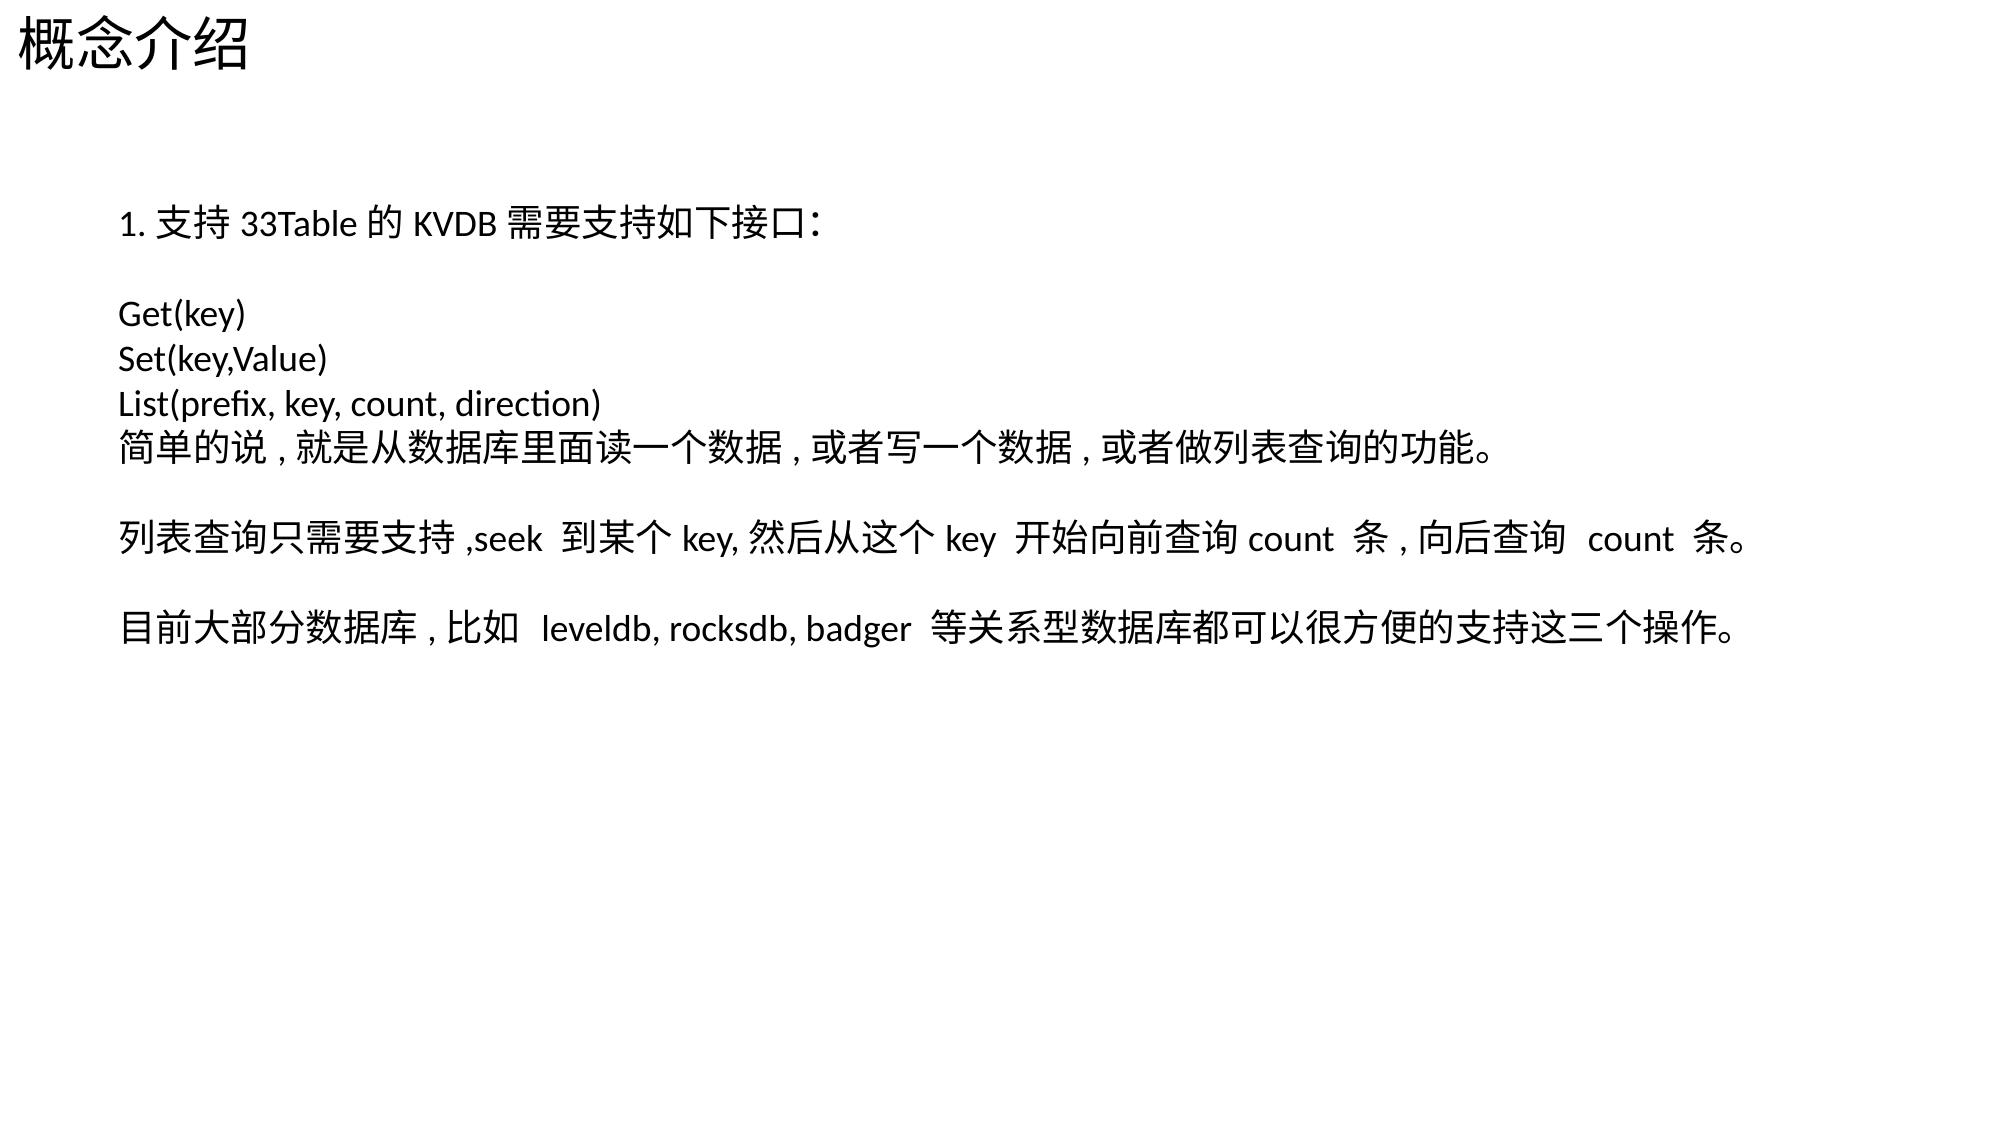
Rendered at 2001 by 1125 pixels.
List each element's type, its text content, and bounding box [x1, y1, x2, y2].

text_box 概念介绍 [3, 0, 266, 85]
text_box 1.支持33Table的KVDB需要支持如下接口： Get(key) Set(key,Value) List(prefix, key, count, direction) 简单的说,就是从数据库里面读一个数据,或者写一个数据,或者做列表查询的功能。 列表查询只需要支持,seek 到某个key,然后从这个key 开始向前查询count 条,向后查询 count 条。 目前大部分数据库,比如 leveldb, rocksdb, badger 等关系型数据库都可以很方便的支持这三个操作。 [103, 191, 1854, 656]
